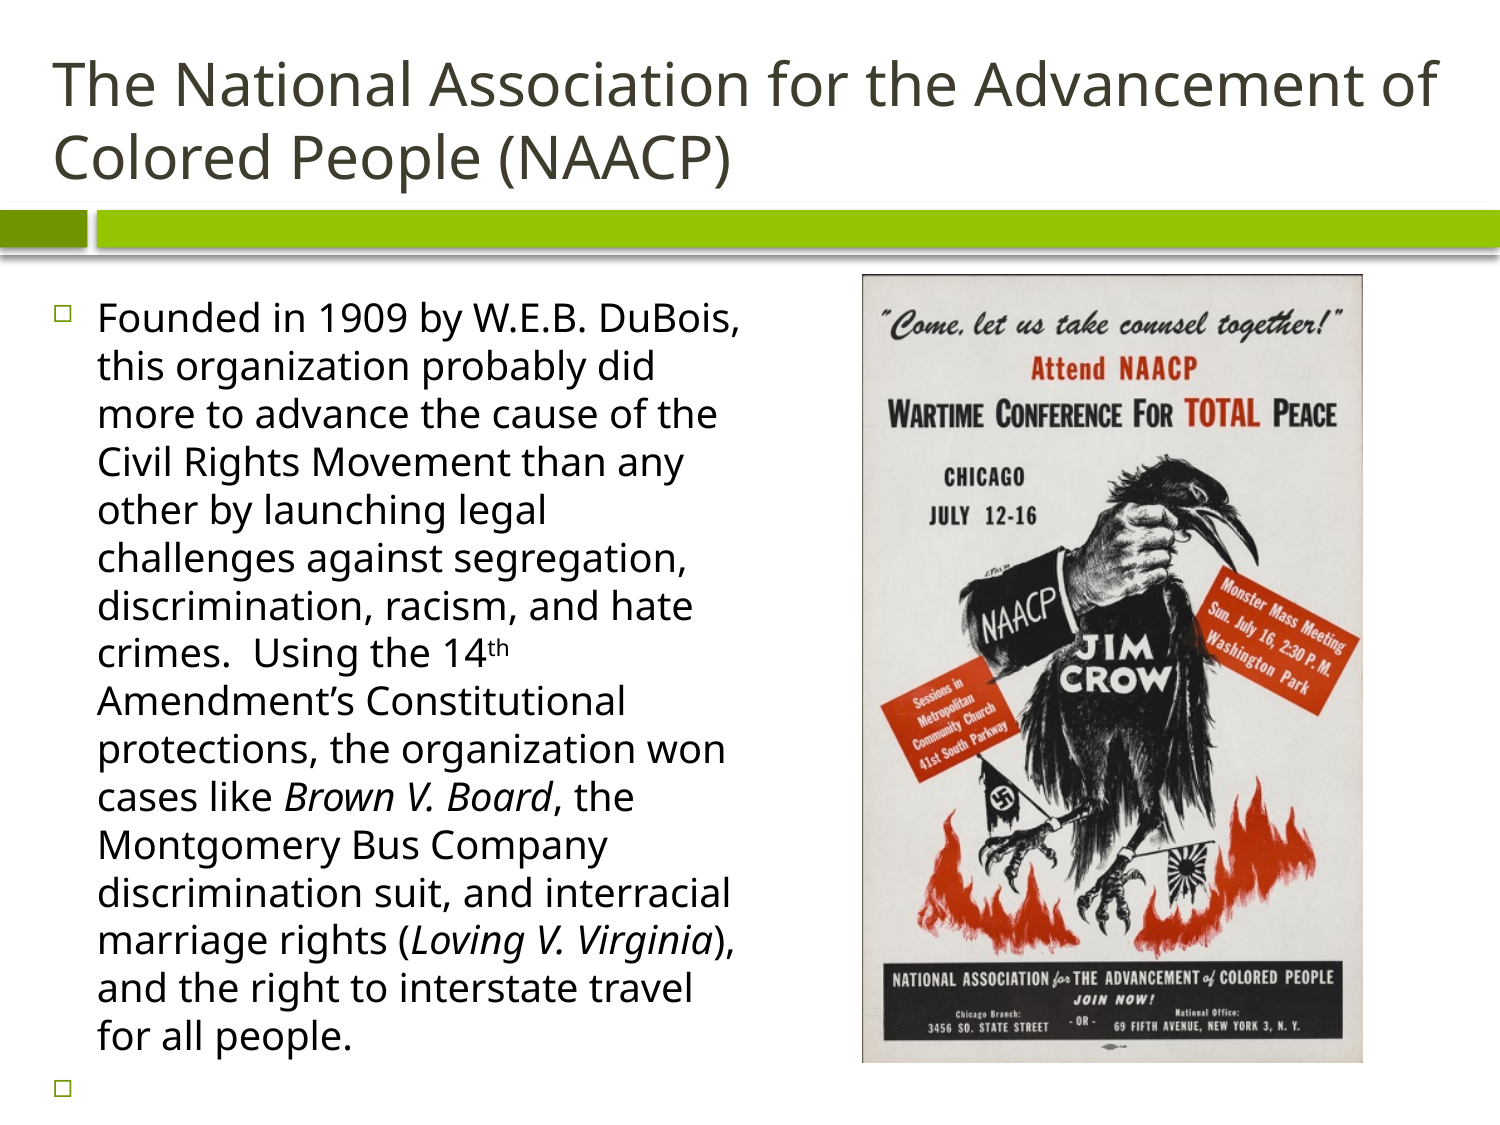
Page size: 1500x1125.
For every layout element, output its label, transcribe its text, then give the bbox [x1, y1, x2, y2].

title The National Association for the Advancement of Colored People (NAACP) [37, 37, 1488, 200]
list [862, 274, 1363, 1063]
list Founded in 1909 by W.E.B. DuBois, this organization probably did more to advance the cause of the Civil Rights Movement than any other by launching legal challenges against segregation, discrimination, racism, and hate crimes. Using the 14th Amendment’s Constitutional protections, the organization won cases like Brown V. Board, the Montgomery Bus Company discrimination suit, and interracial marriage rights (Loving V. Virginia), and the right to interstate travel for all people. [37, 285, 763, 1125]
